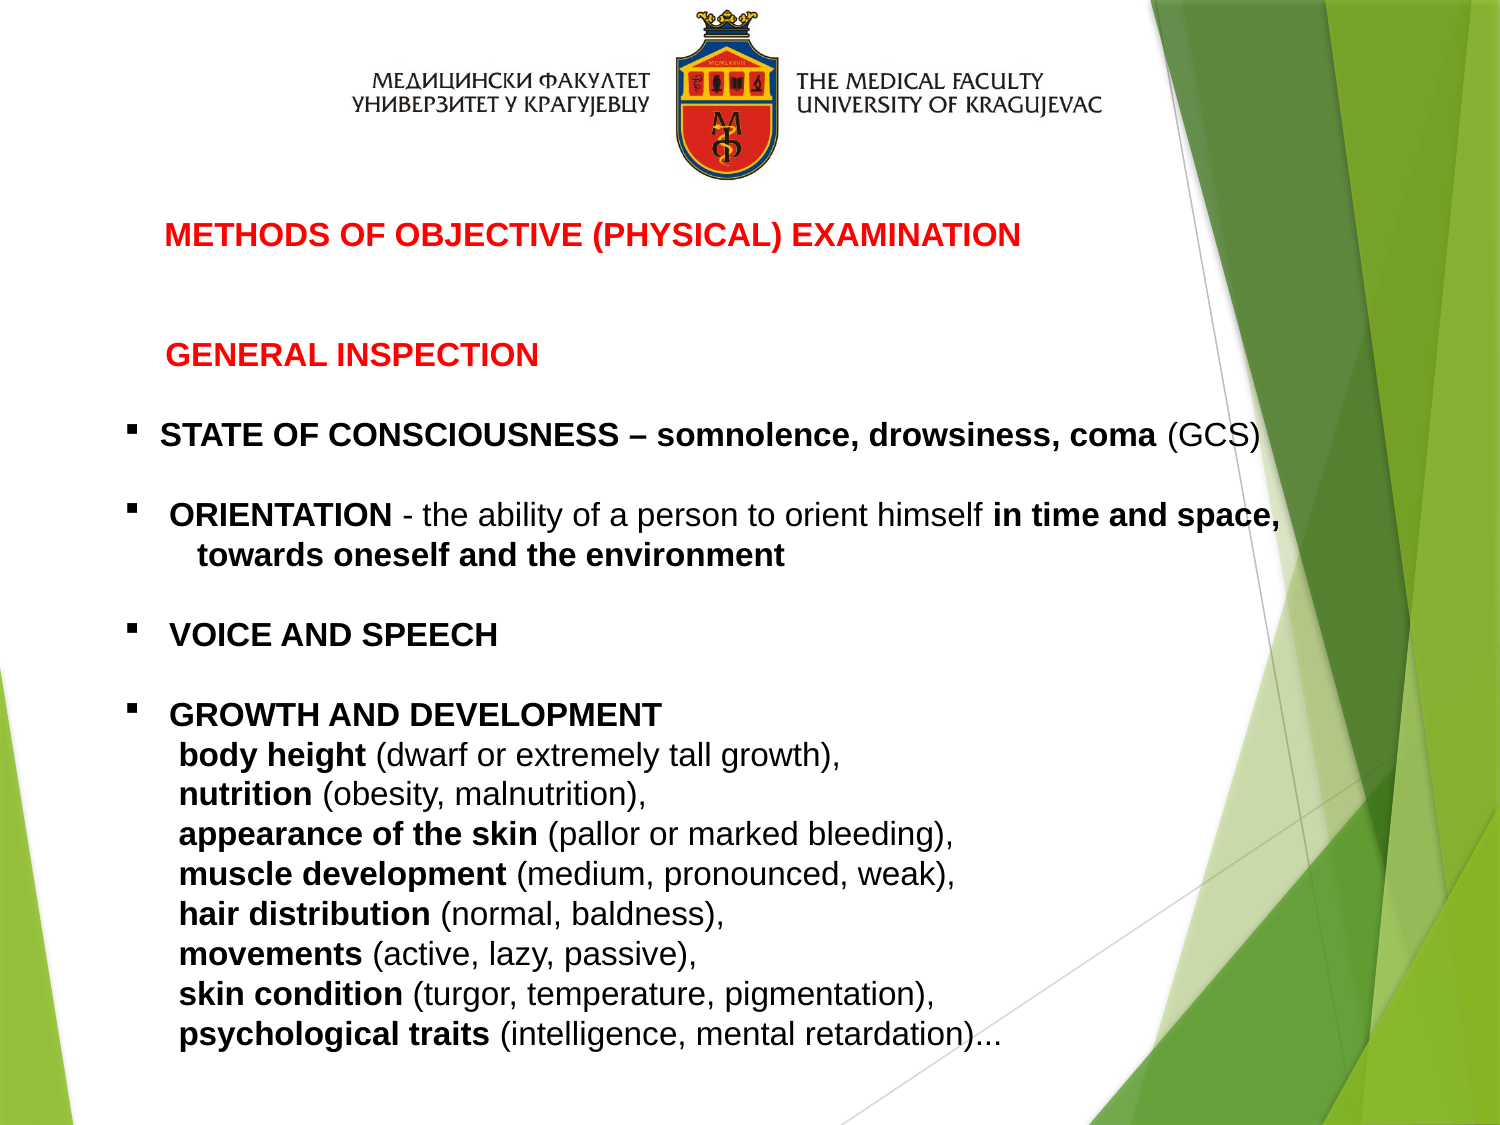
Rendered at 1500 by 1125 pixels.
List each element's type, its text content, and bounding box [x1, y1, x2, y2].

picture [328, 0, 1125, 142]
text_box METHODS OF OBJECTIVE (PHYSICAL) EXAMINATION GENERAL INSPECTION STATE OF CONSCIOUSNESS – somnolence, drowsiness, coma (GCS) ORIENTATION - the ability of a person to orient himself in time and space, towards oneself and the environment VOICE AND SPEECH GROWTH AND DEVELOPMENT body height (dwarf or extremely tall growth), nutrition (obesity, malnutrition), appearance of the skin (pallor or marked bleeding), muscle development (medium, pronounced, weak), hair distribution (normal, baldness), movements (active, lazy, passive), skin condition (turgor, temperature, pigmentation), psychological traits (intelligence, mental retardation)... [57, 142, 1500, 1123]
